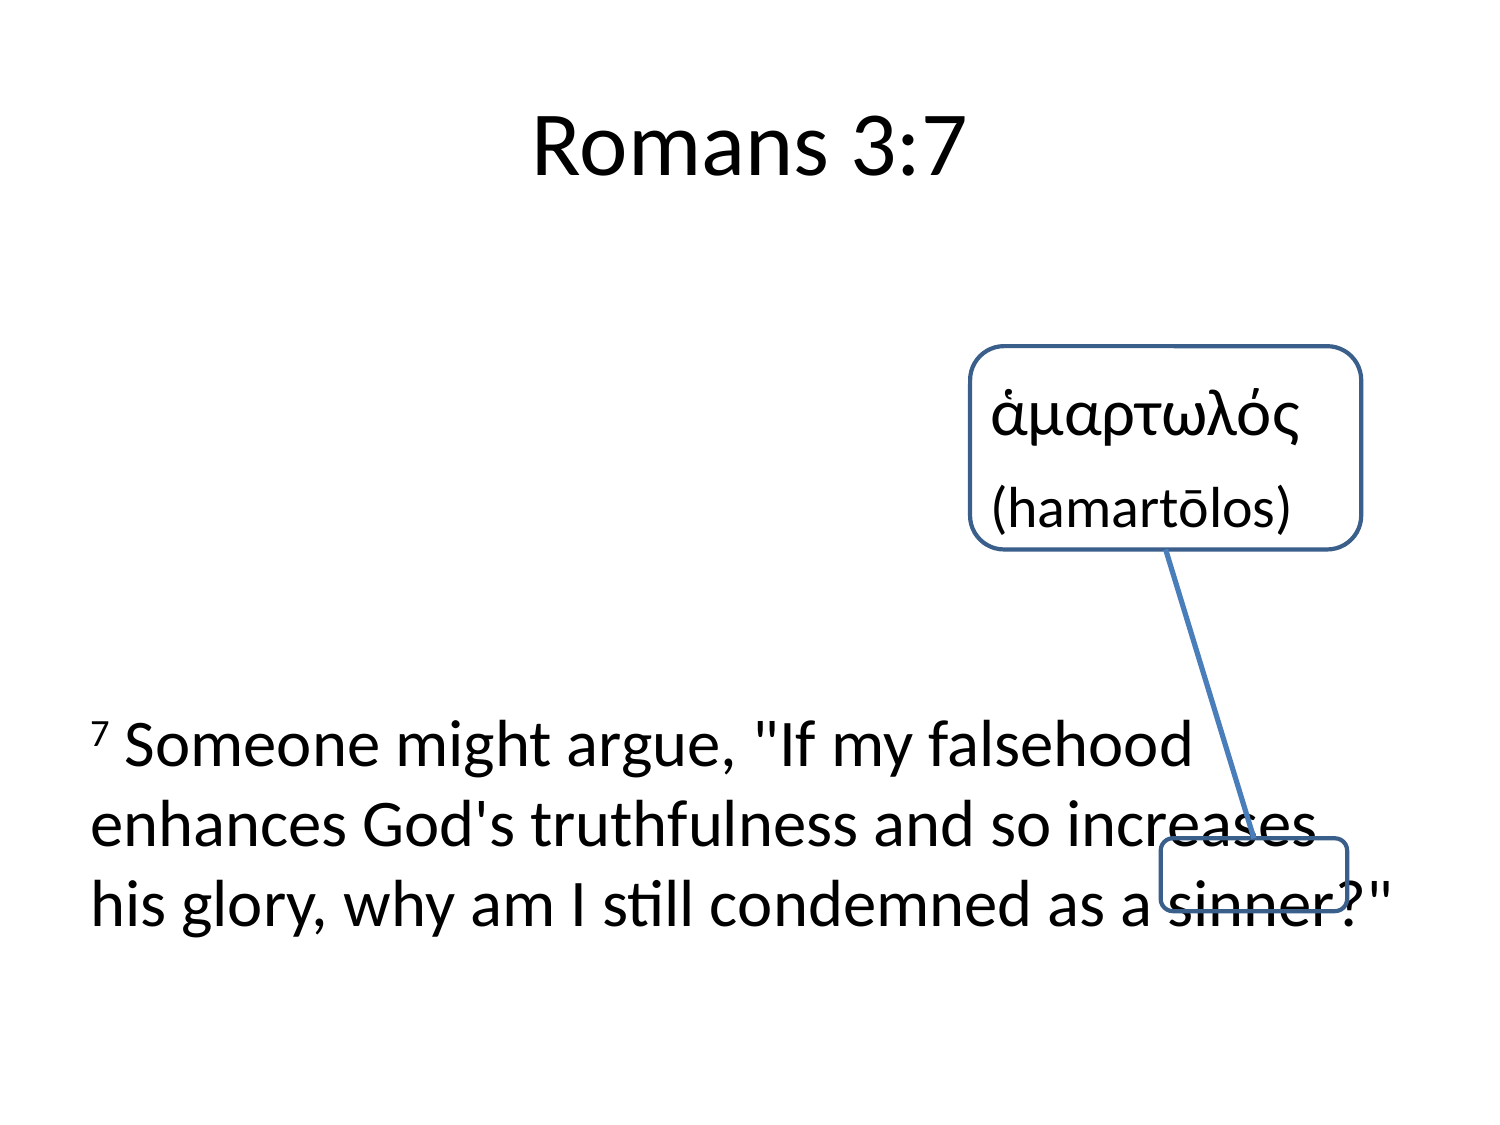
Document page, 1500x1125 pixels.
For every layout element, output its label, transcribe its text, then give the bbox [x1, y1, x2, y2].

list ἁμαρτωλός (hamartōlos) 7 Someone might argue, "If my falsehood enhances God's truthfulness and so increases his glory, why am I still condemned as a sinner?" [75, 262, 1425, 1005]
text_box [967, 344, 1364, 552]
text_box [1165, 549, 1255, 839]
text_box [1158, 836, 1350, 914]
title Romans 3:7 [75, 45, 1425, 233]
